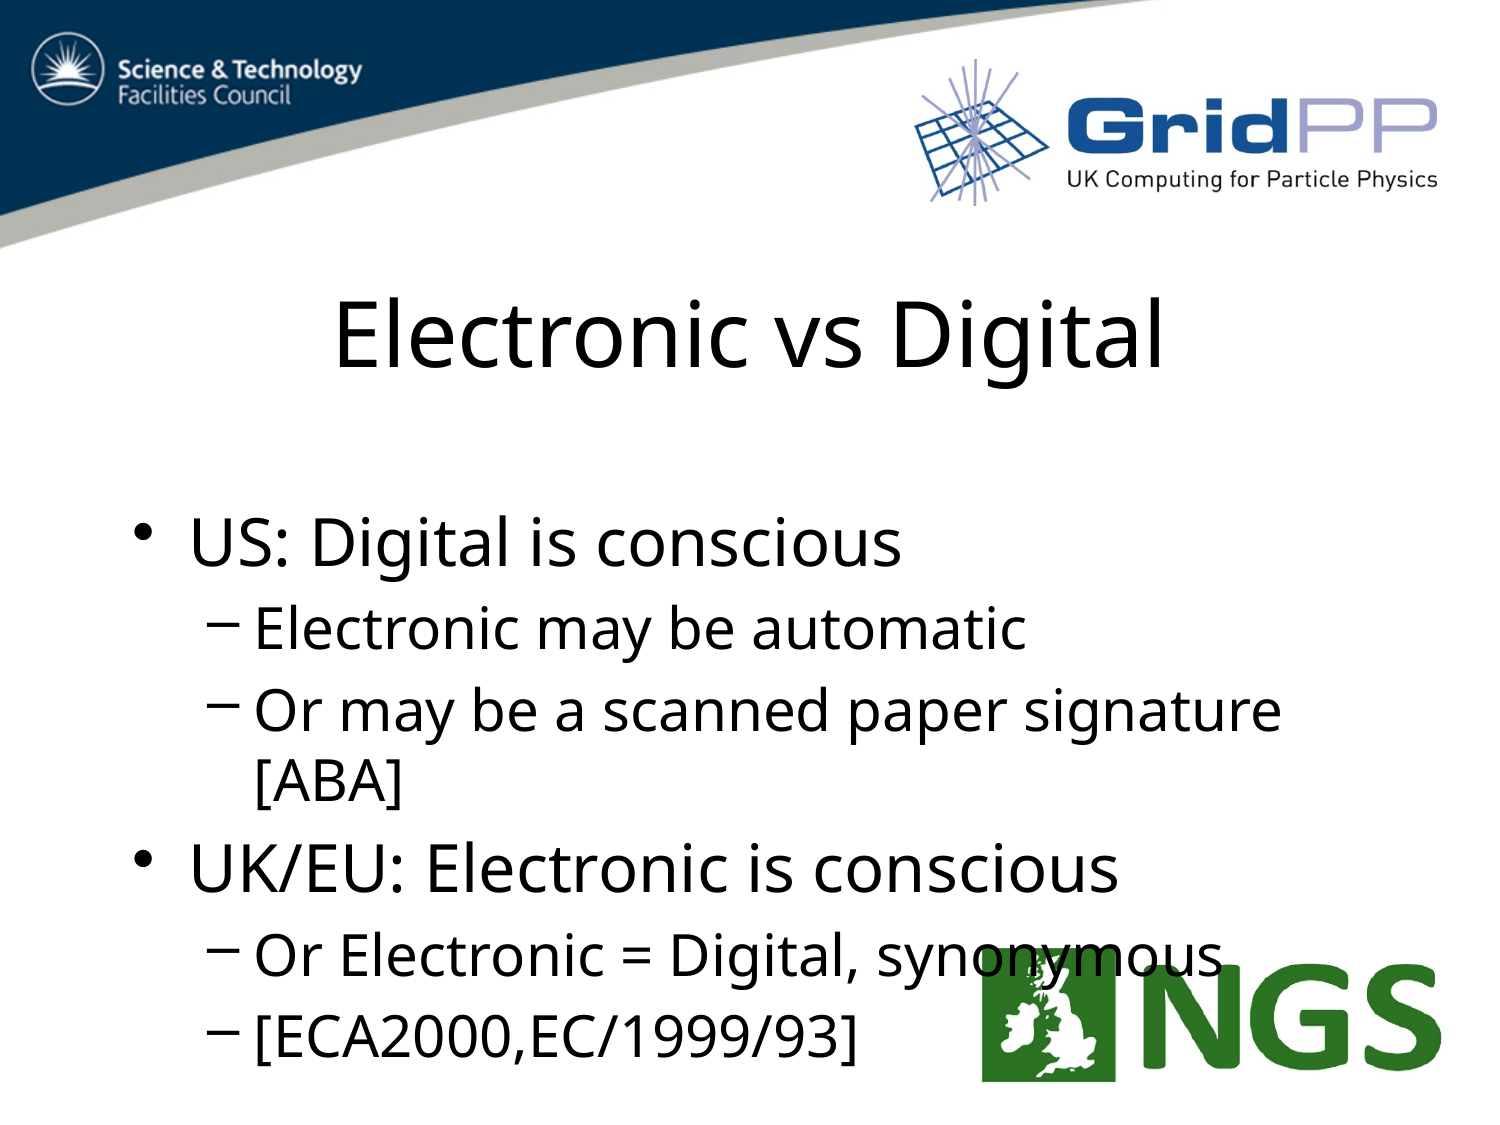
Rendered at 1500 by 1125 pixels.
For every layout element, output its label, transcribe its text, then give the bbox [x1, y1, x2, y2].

picture [0, 0, 1437, 249]
list US: Digital is conscious Electronic may be automatic Or may be a scanned paper signature [ABA] UK/EU: Electronic is conscious Or Electronic = Digital, synonymous [ECA2000,EC/1999/93] [116, 491, 1430, 993]
picture [972, 940, 1448, 1090]
title Electronic vs Digital [112, 237, 1388, 426]
